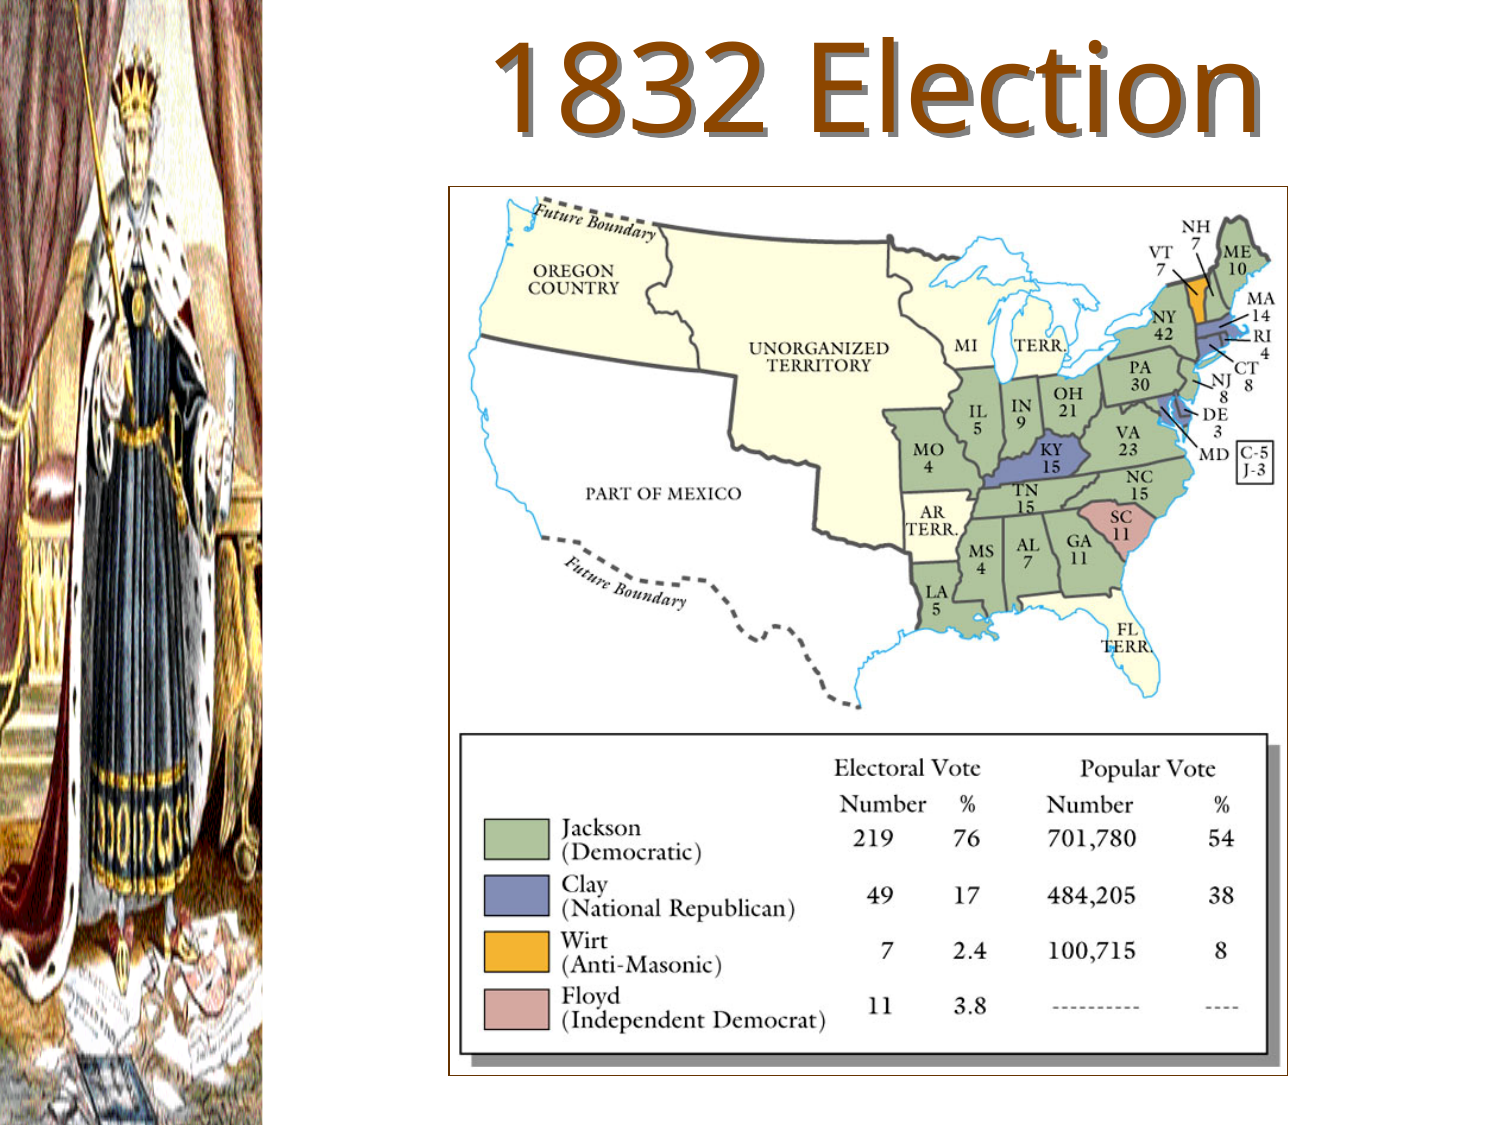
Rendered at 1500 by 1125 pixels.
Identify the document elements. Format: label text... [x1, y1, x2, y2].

text_box 1832 Election Results [262, 0, 1488, 315]
picture [449, 187, 1288, 1076]
picture [0, 0, 263, 1125]
